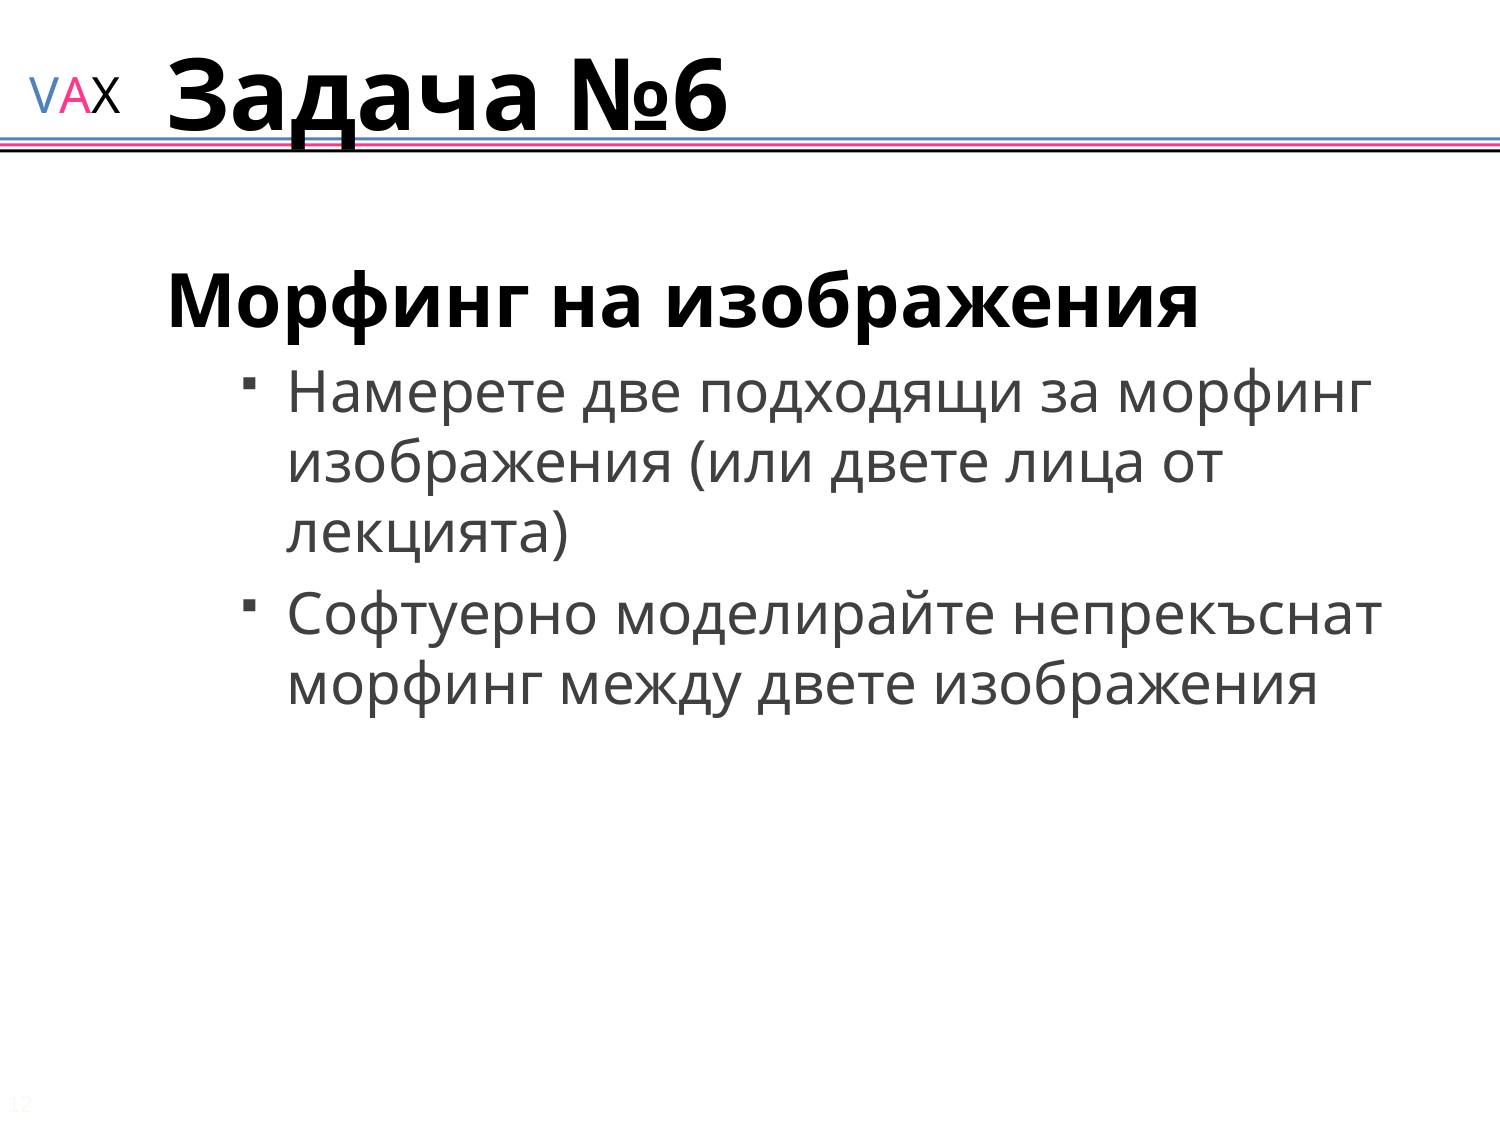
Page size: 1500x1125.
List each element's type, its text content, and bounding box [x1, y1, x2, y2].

title Задача №6 [0, 37, 1500, 144]
list Морфинг на изображения Намерете две подходящи за морфинг изображения (или двете лица от лекцията) Софтуерно моделирайте непрекъснат морфинг между двете изображения [150, 200, 1488, 1113]
